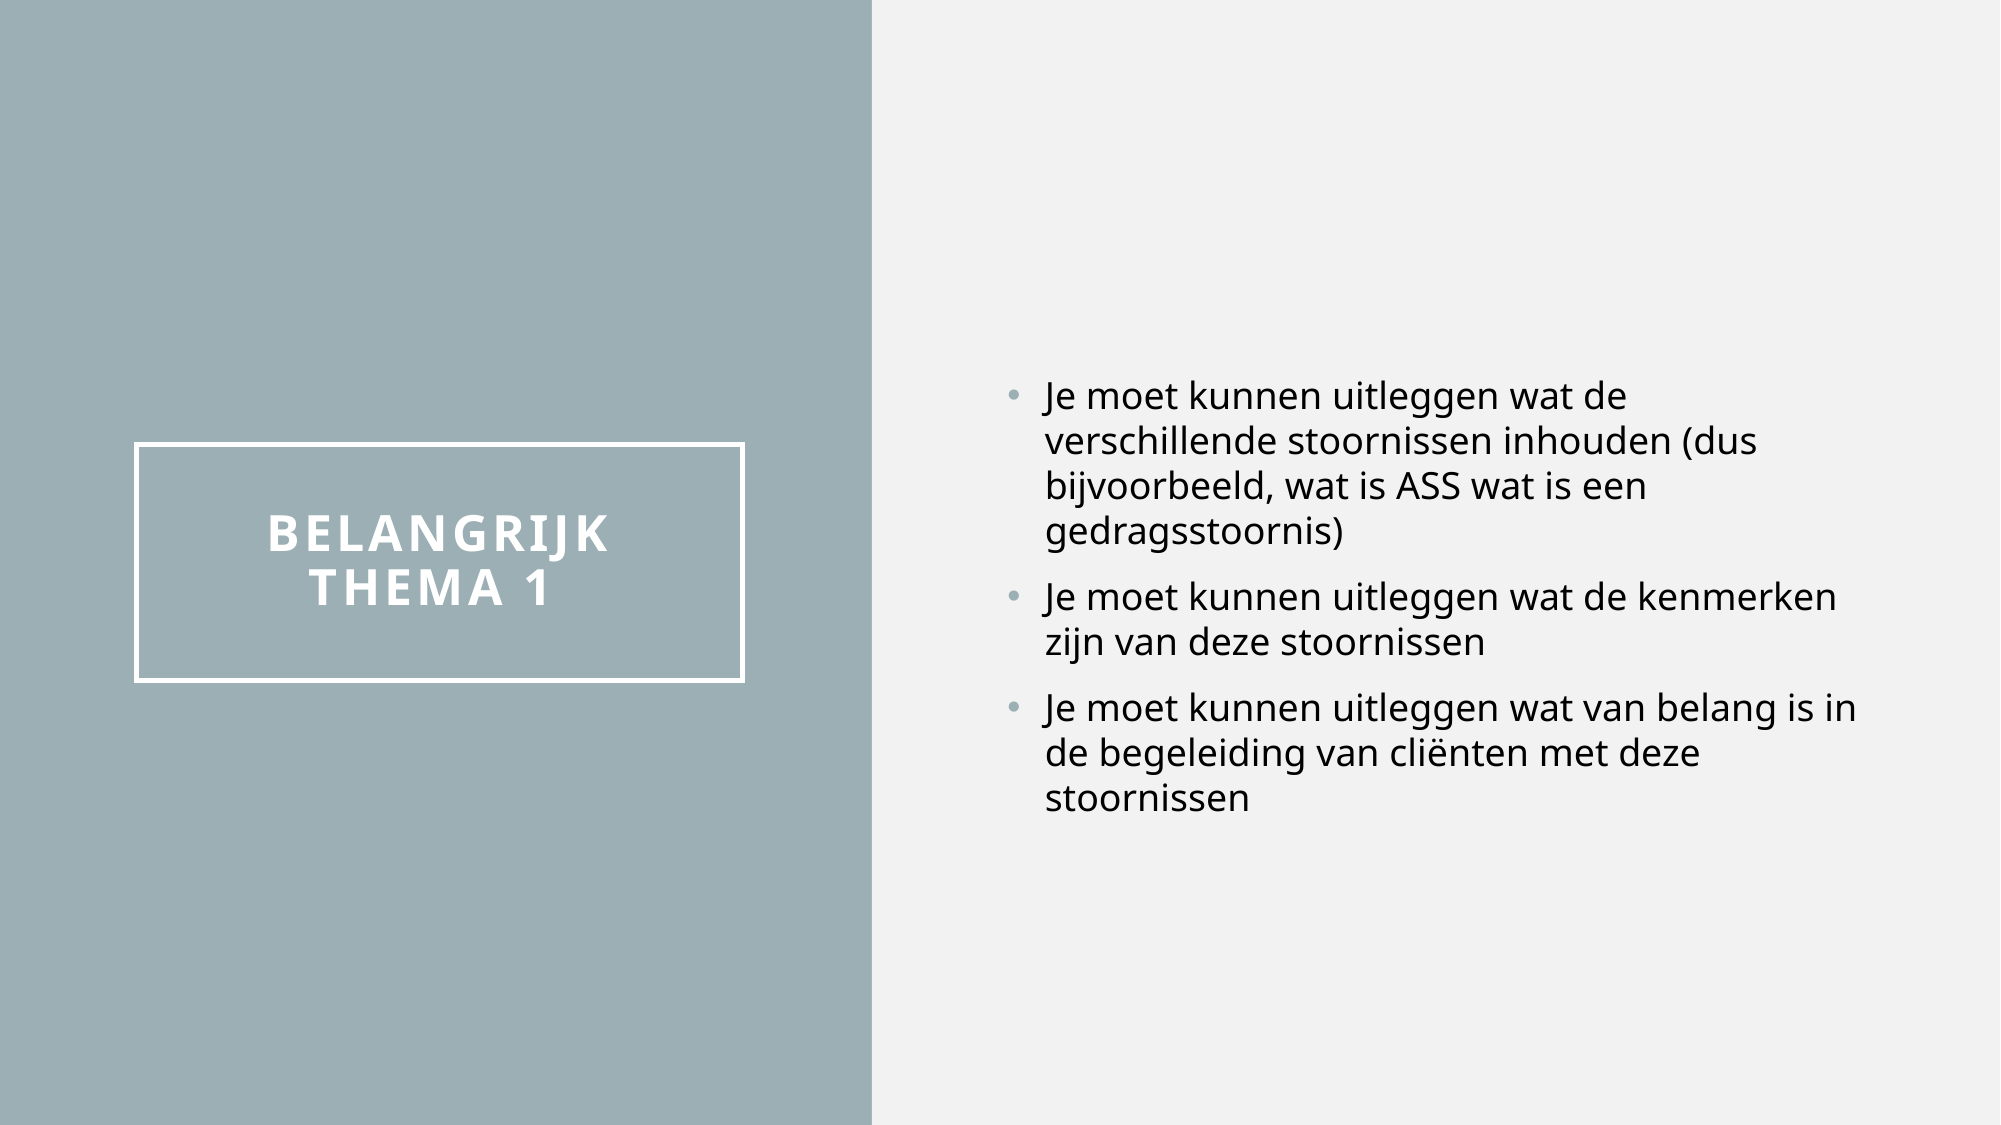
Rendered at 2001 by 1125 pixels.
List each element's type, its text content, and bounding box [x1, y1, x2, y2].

text_box [871, 0, 2000, 1125]
title Belangrijk thema 1 [134, 442, 745, 683]
list Je moet kunnen uitleggen wat de verschillende stoornissen inhouden (dus bijvoorbeeld, wat is ASS wat is een gedragsstoornis) Je moet kunnen uitleggen wat de kenmerken zijn van deze stoornissen Je moet kunnen uitleggen wat van belang is in de begeleiding van cliënten met deze stoornissen [992, 131, 1880, 994]
